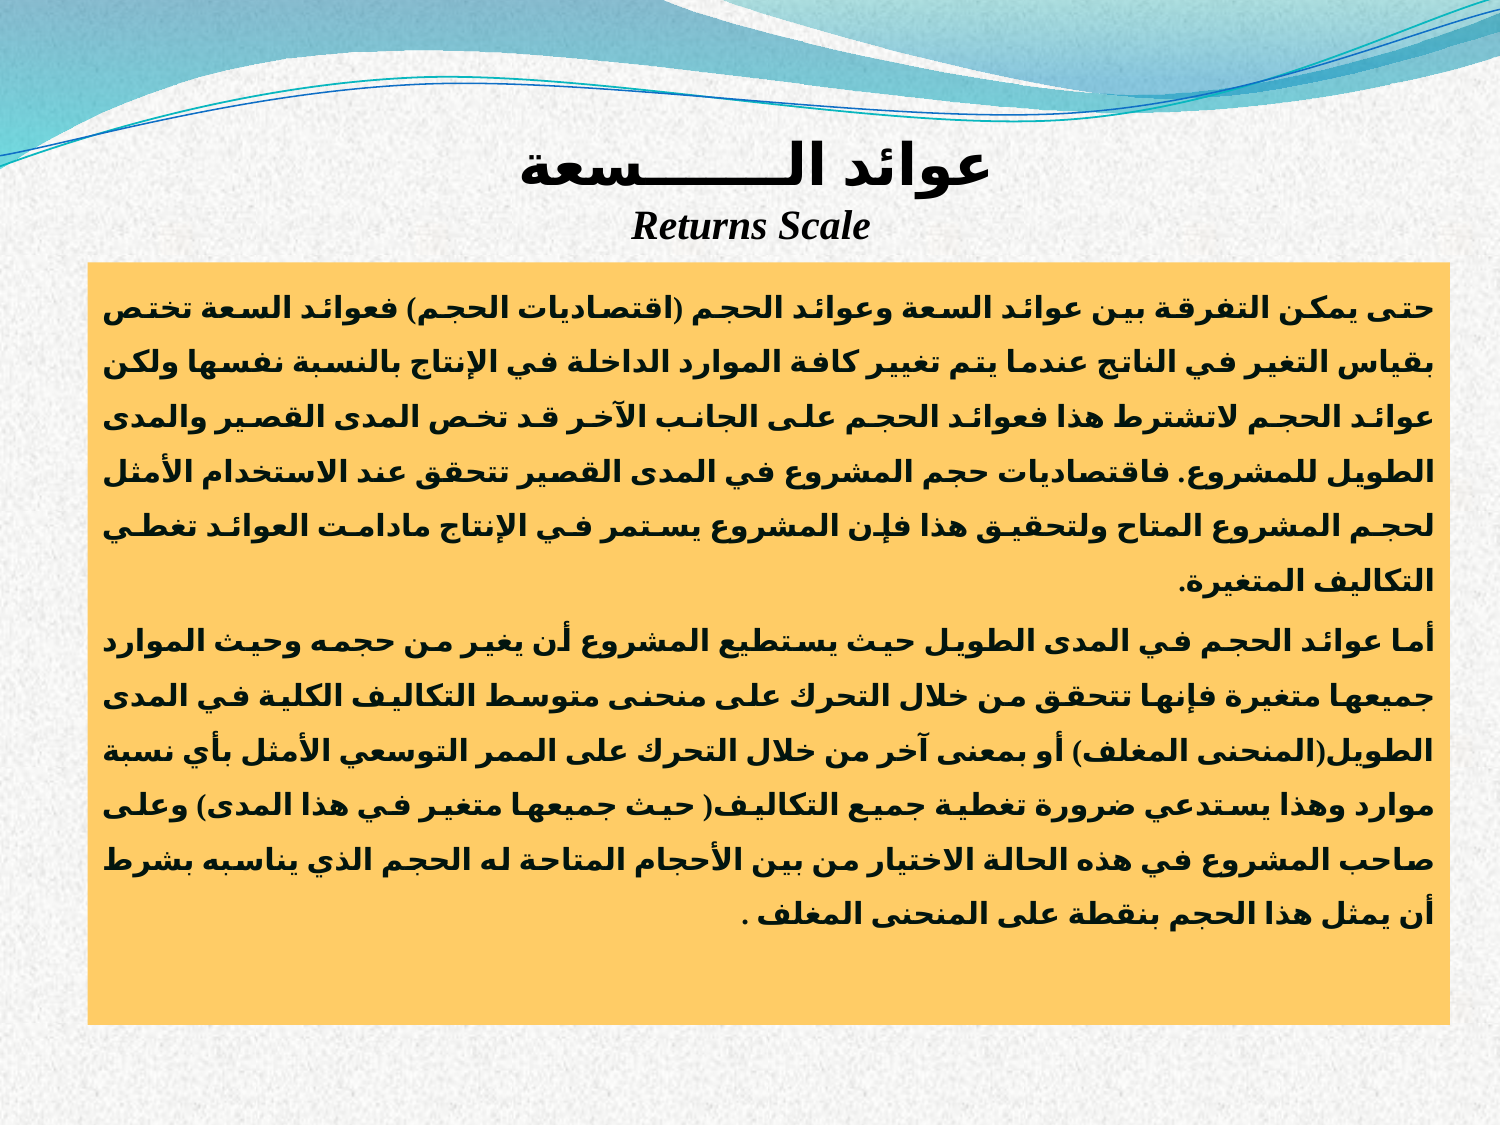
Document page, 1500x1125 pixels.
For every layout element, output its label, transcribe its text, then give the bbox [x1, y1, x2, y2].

list حتى يمكن التفرقة بين عوائد السعة وعوائد الحجم (اقتصاديات الحجم) فعوائد السعة تختص بقياس التغير في الناتج عندما يتم تغيير كافة الموارد الداخلة في الإنتاج بالنسبة نفسها ولكن عوائد الحجم لاتشترط هذا فعوائد الحجم على الجانب الآخر قد تخص المدى القصير والمدى الطويل للمشروع. فاقتصاديات حجم المشروع في المدى القصير تتحقق عند الاستخدام الأمثل لحجم المشروع المتاح ولتحقيق هذا فإن المشروع يستمر في الإنتاج مادامت العوائد تغطي التكاليف المتغيرة. أما عوائد الحجم في المدى الطويل حيث يستطيع المشروع أن يغير من حجمه وحيث الموارد جميعها متغيرة فإنها تتحقق من خلال التحرك على منحنى متوسط التكاليف الكلية في المدى الطويل(المنحنى المغلف) أو بمعنى آخر من خلال التحرك على الممر التوسعي الأمثل بأي نسبة موارد وهذا يستدعي ضرورة تغطية جميع التكاليف( حيث جميعها متغير في هذا المدى) وعلى صاحب المشروع في هذه الحالة الاختيار من بين الأحجام المتاحة له الحجم الذي يناسبه بشرط أن يمثل هذا الحجم بنقطة على المنحنى المغلف . [87, 262, 1450, 1025]
text_box عوائد الـــــــسعة Returns Scale [273, 123, 1239, 252]
